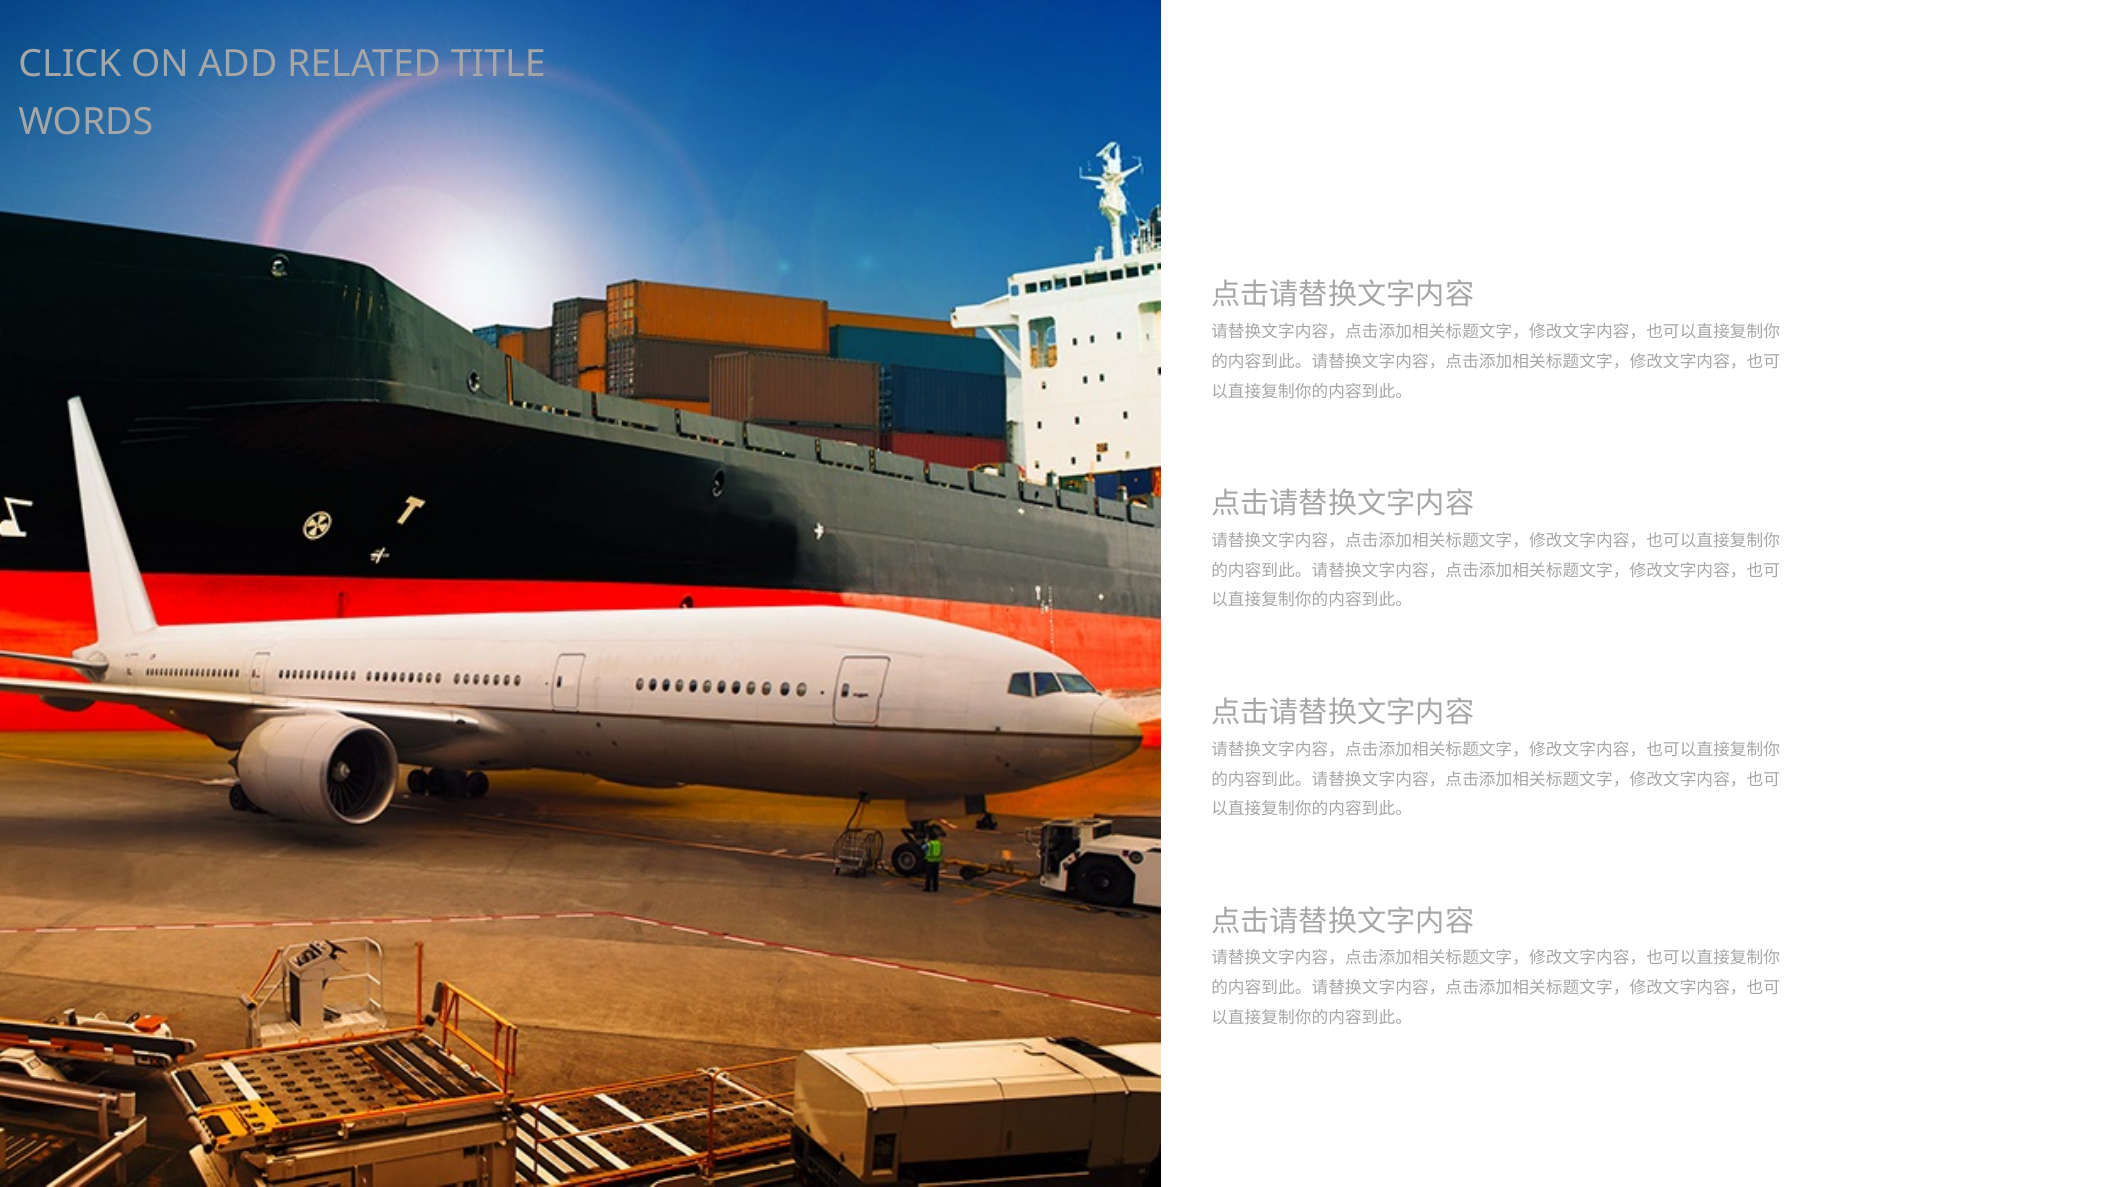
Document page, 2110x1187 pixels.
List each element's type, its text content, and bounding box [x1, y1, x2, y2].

text_box 点击请替换文字内容 请替换文字内容，点击添加相关标题文字，修改文字内容，也可以直接复制你的内容到此。请替换文字内容，点击添加相关标题文字，修改文字内容，也可以直接复制你的内容到此。 [1196, 250, 1811, 408]
text_box 点击请替换文字内容 请替换文字内容，点击添加相关标题文字，修改文字内容，也可以直接复制你的内容到此。请替换文字内容，点击添加相关标题文字，修改文字内容，也可以直接复制你的内容到此。 [1196, 668, 1811, 826]
text_box [0, 0, 1162, 1187]
text_box CLICK ON ADD RELATED TITLE WORDS [3, 18, 595, 150]
text_box 点击请替换文字内容 请替换文字内容，点击添加相关标题文字，修改文字内容，也可以直接复制你的内容到此。请替换文字内容，点击添加相关标题文字，修改文字内容，也可以直接复制你的内容到此。 [1196, 877, 1811, 1035]
text_box 点击请替换文字内容 请替换文字内容，点击添加相关标题文字，修改文字内容，也可以直接复制你的内容到此。请替换文字内容，点击添加相关标题文字，修改文字内容，也可以直接复制你的内容到此。 [1196, 459, 1811, 617]
